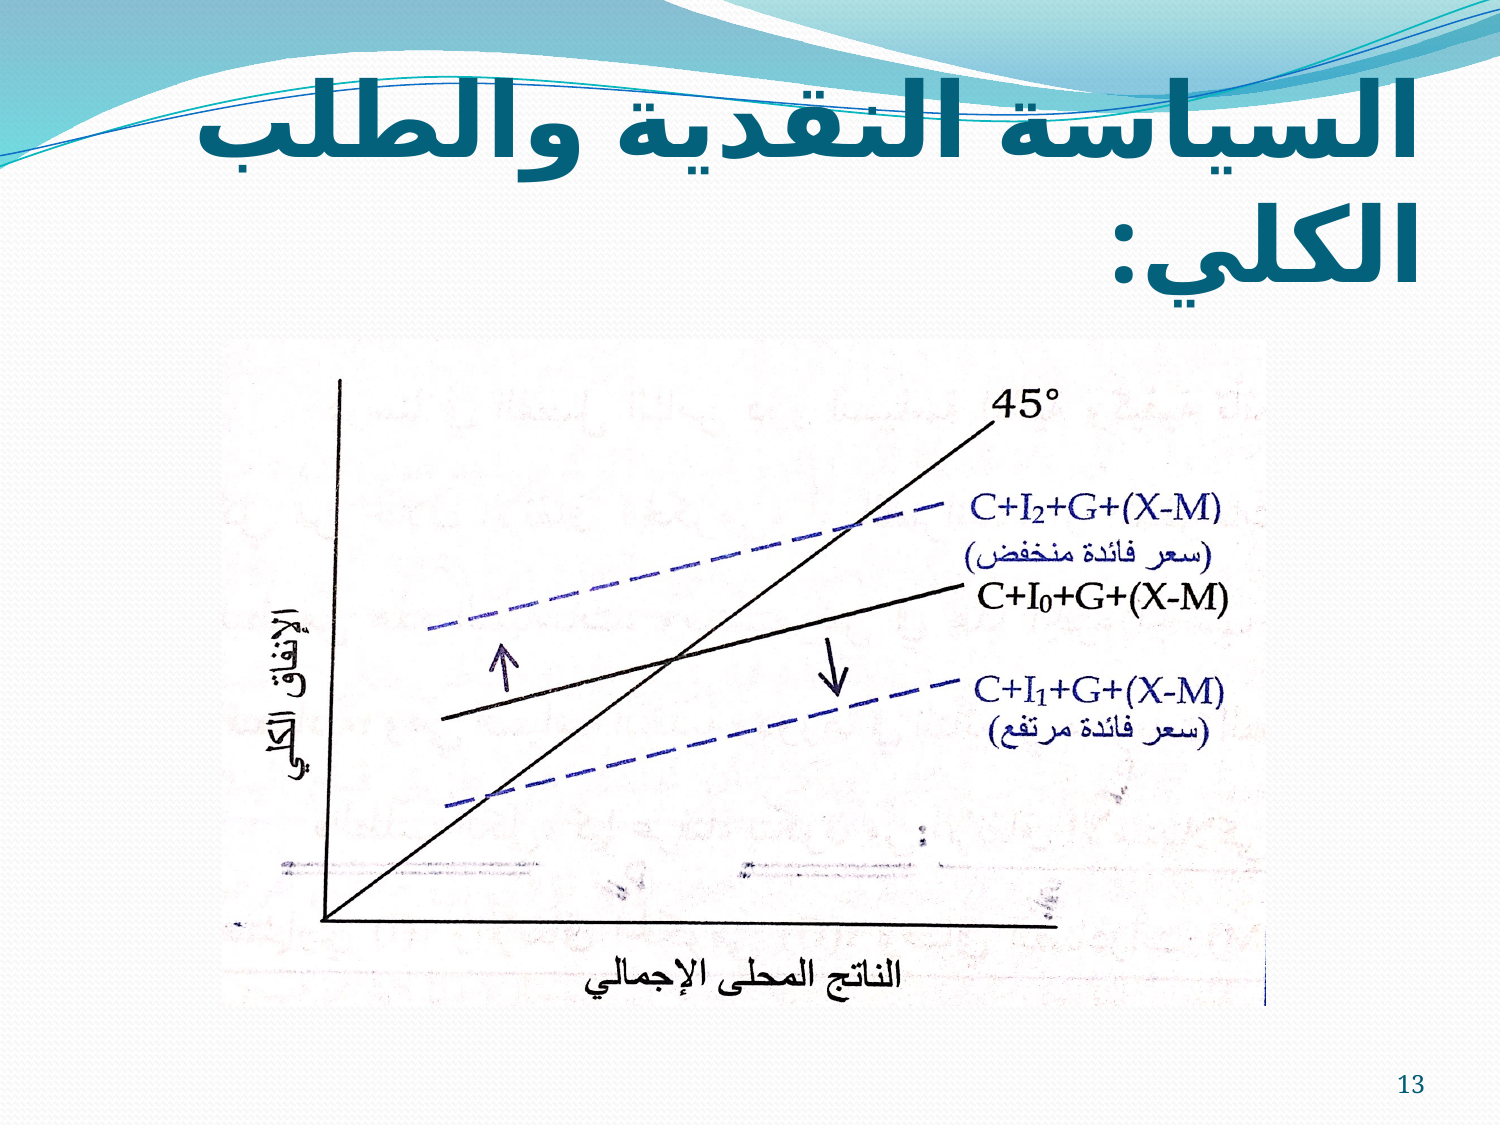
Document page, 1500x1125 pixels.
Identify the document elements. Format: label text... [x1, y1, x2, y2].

title السياسة النقدية والطلب الكلي: [75, 115, 1425, 303]
slide_number 13 [1299, 1042, 1425, 1103]
picture [222, 339, 1266, 1006]
